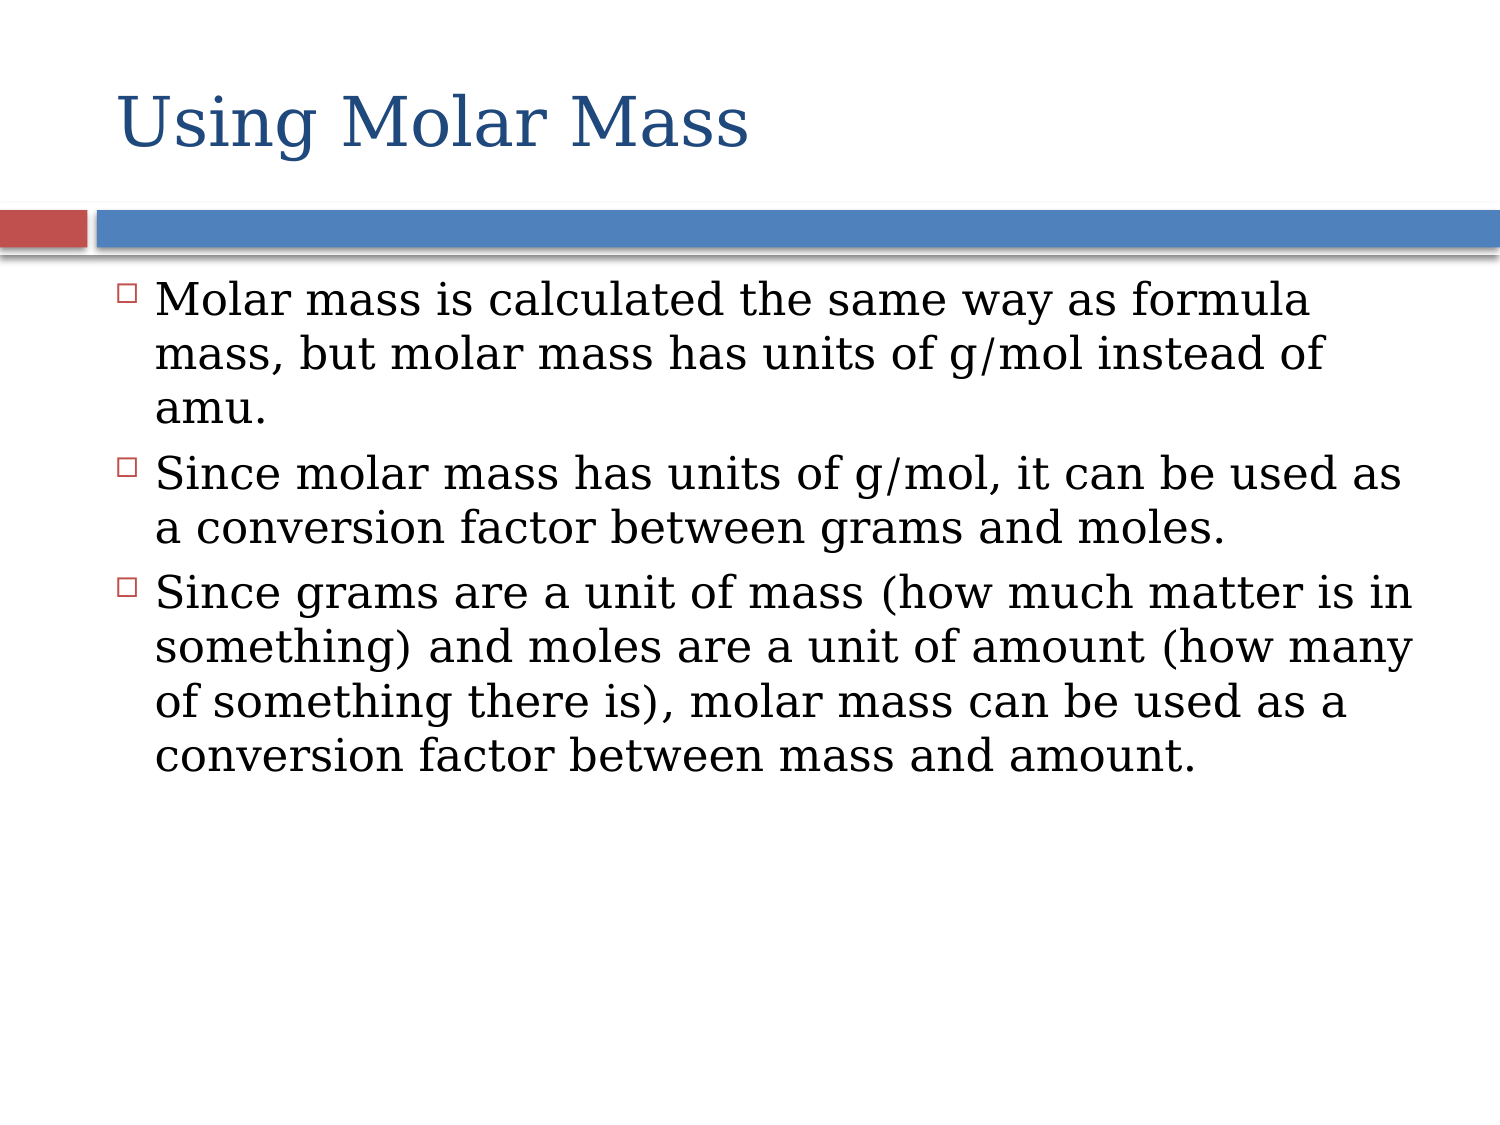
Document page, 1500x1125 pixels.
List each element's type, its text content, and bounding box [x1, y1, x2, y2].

list Molar mass is calculated the same way as formula mass, but molar mass has units of g/mol instead of amu. Since molar mass has units of g/mol, it can be used as a conversion factor between grams and moles. Since grams are a unit of mass (how much matter is in something) and moles are a unit of amount (how many of something there is), molar mass can be used as a conversion factor between mass and amount. [100, 262, 1438, 1000]
title Using Molar Mass [100, 37, 1438, 200]
